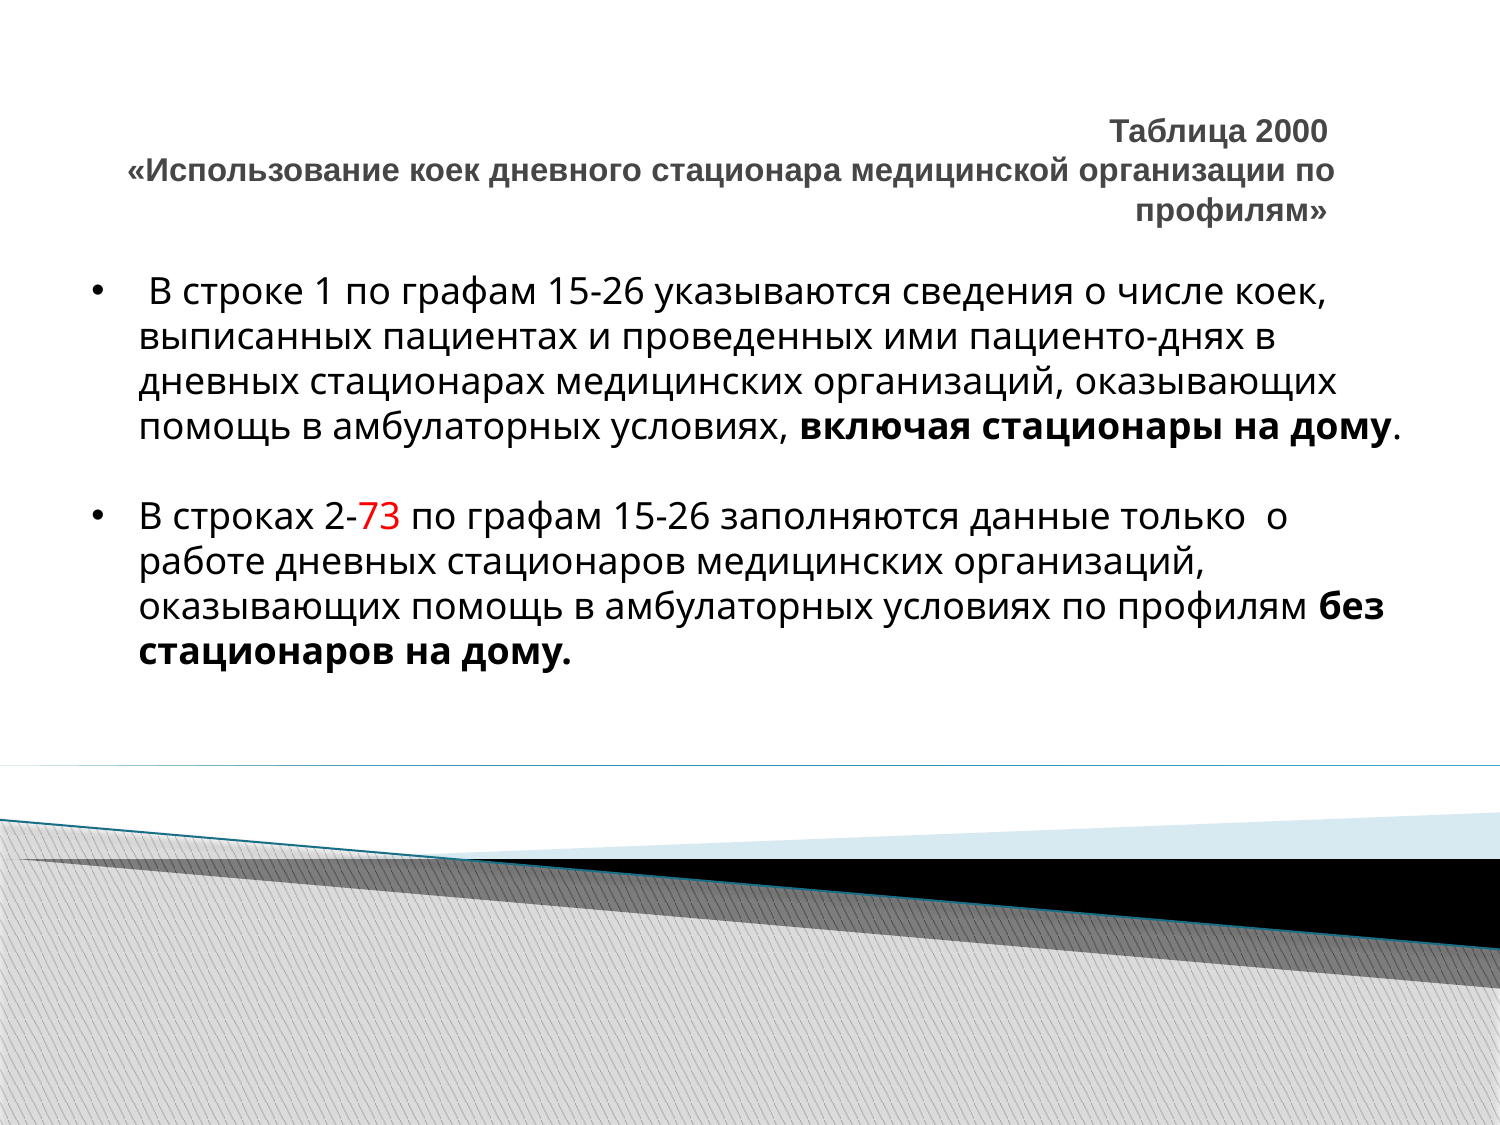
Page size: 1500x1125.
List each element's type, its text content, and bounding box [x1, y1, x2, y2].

picture [5, 859, 1500, 989]
text_box В строке 1 по графам 15-26 указываются сведения о числе коек, выписанных пациентах и проведенных ими пациенто-днях в дневных стационарах медицинских организаций, оказывающих помощь в амбулаторных условиях, включая стационары на дому. В строках 2-73 по графам 15-26 заполняются данные только о работе дневных стационаров медицинских организаций, оказывающих помощь в амбулаторных условиях по профилям без стационаров на дому. [76, 259, 1424, 680]
title Таблица 2000 «Использование коек дневного стационара медицинской организации по профилям» [64, 101, 1353, 315]
